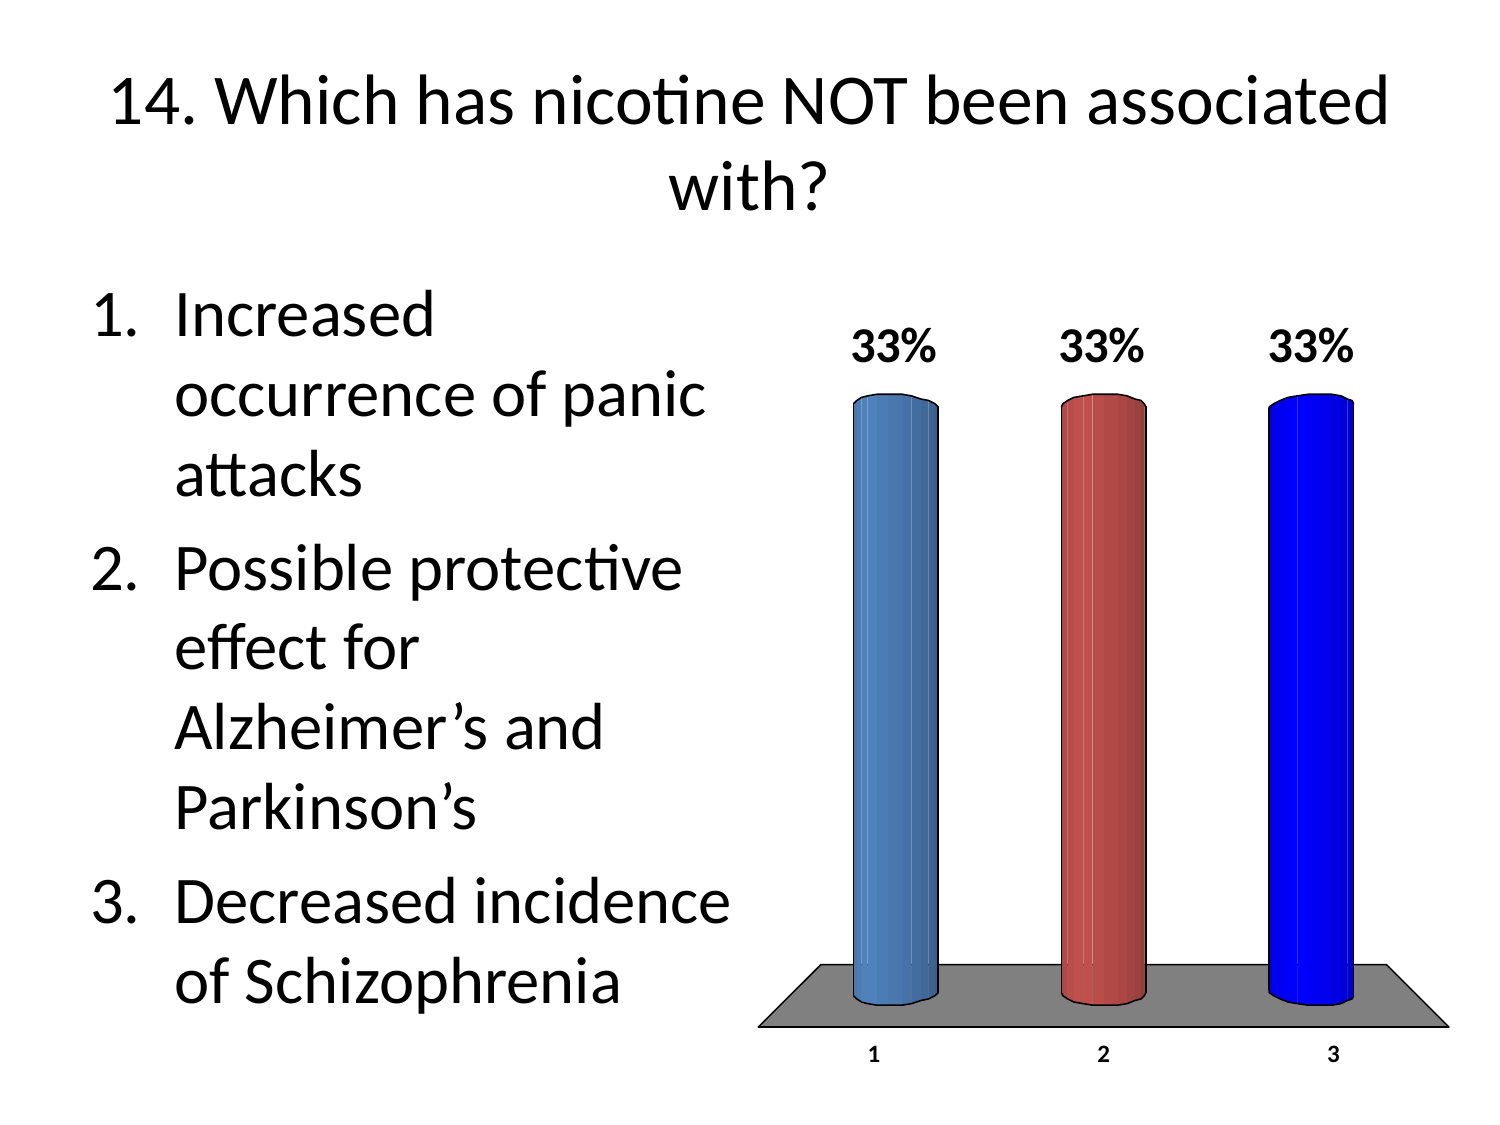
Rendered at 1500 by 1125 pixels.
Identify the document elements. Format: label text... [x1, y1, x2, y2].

list Increased occurrence of panic attacks Possible protective effect for Alzheimer’s and Parkinson’s Decreased incidence of Schizophrenia [75, 262, 750, 1005]
title 14. Which has nicotine NOT been associated with? [75, 45, 1425, 233]
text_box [739, 270, 1490, 1115]
